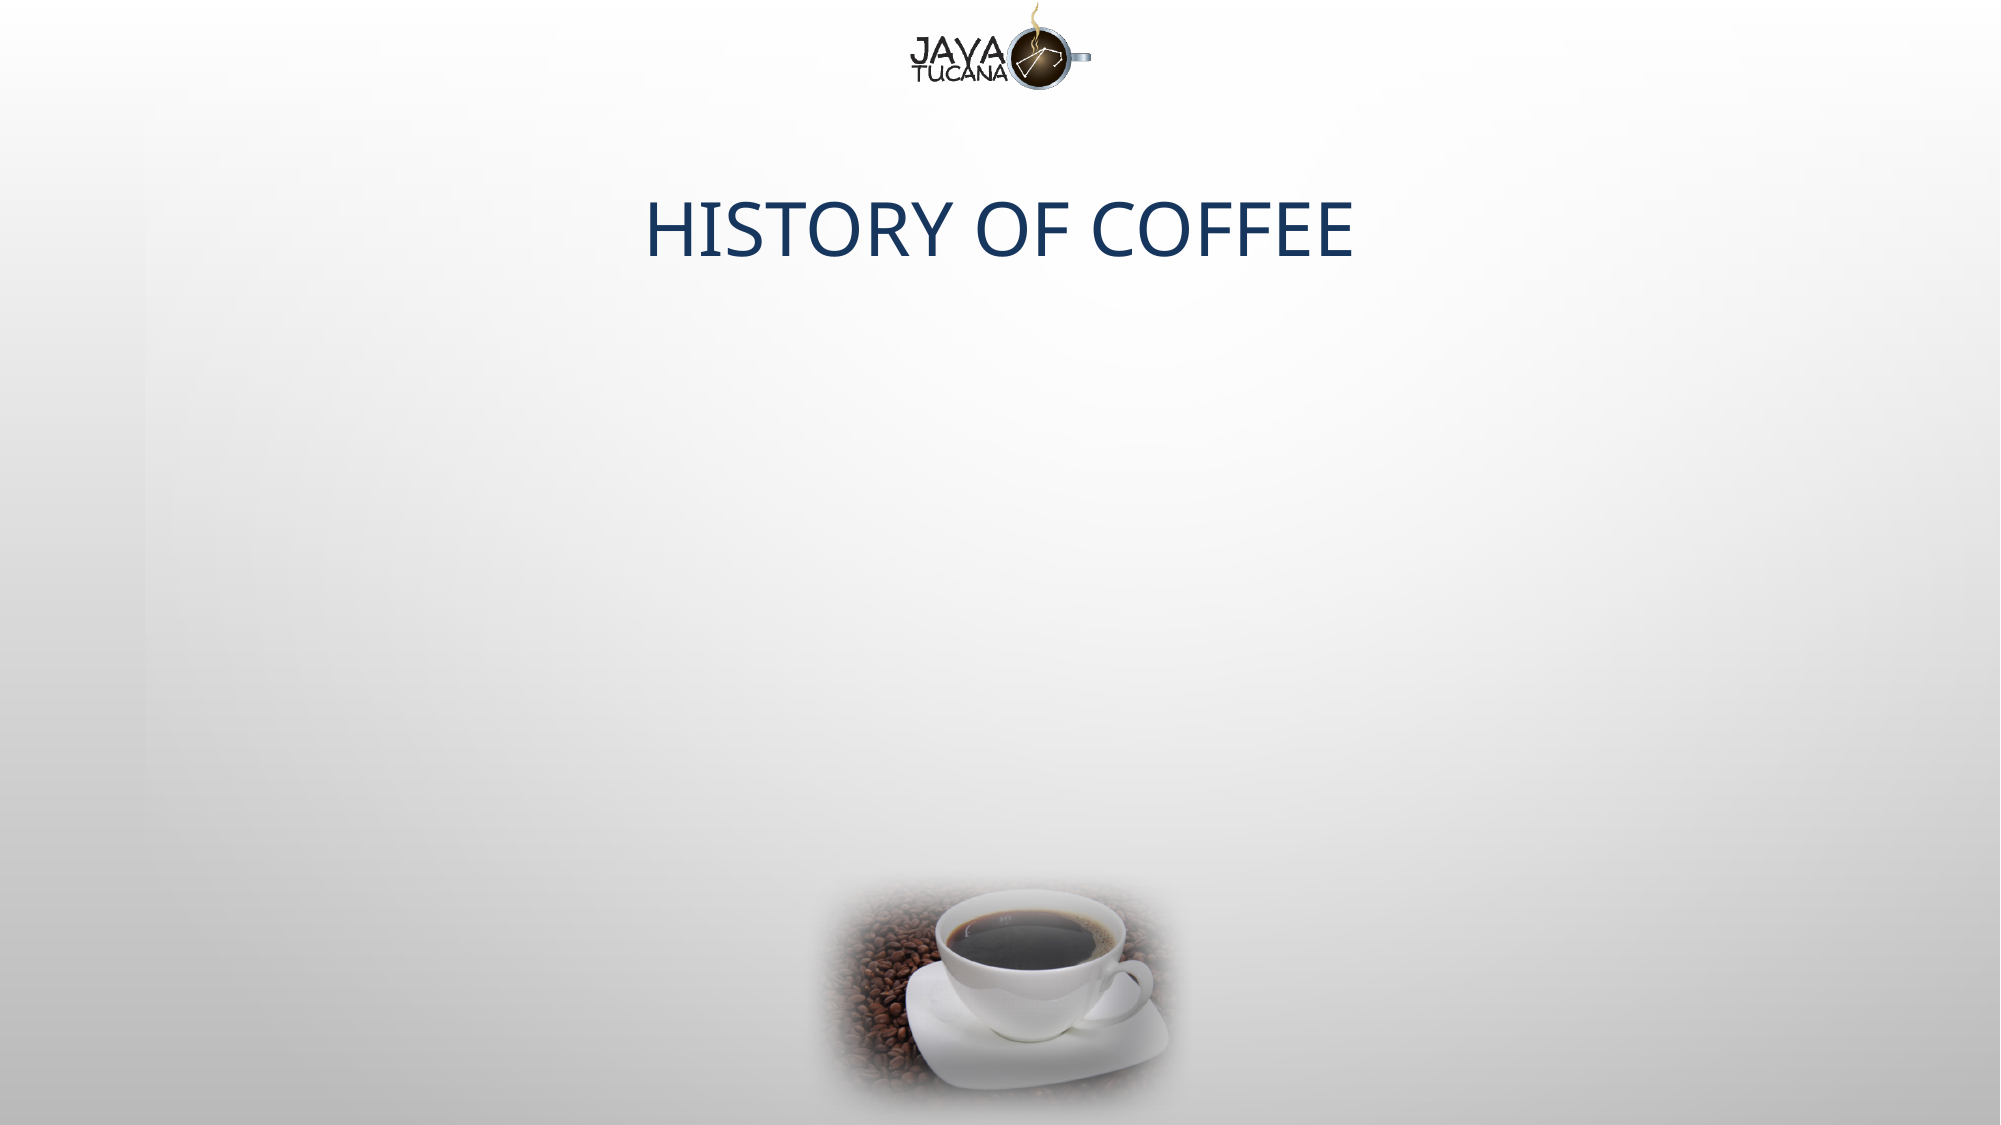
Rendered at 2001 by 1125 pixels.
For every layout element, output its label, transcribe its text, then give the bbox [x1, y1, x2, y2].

title History of coffee [149, 101, 1851, 364]
picture [144, 0, 2001, 1125]
